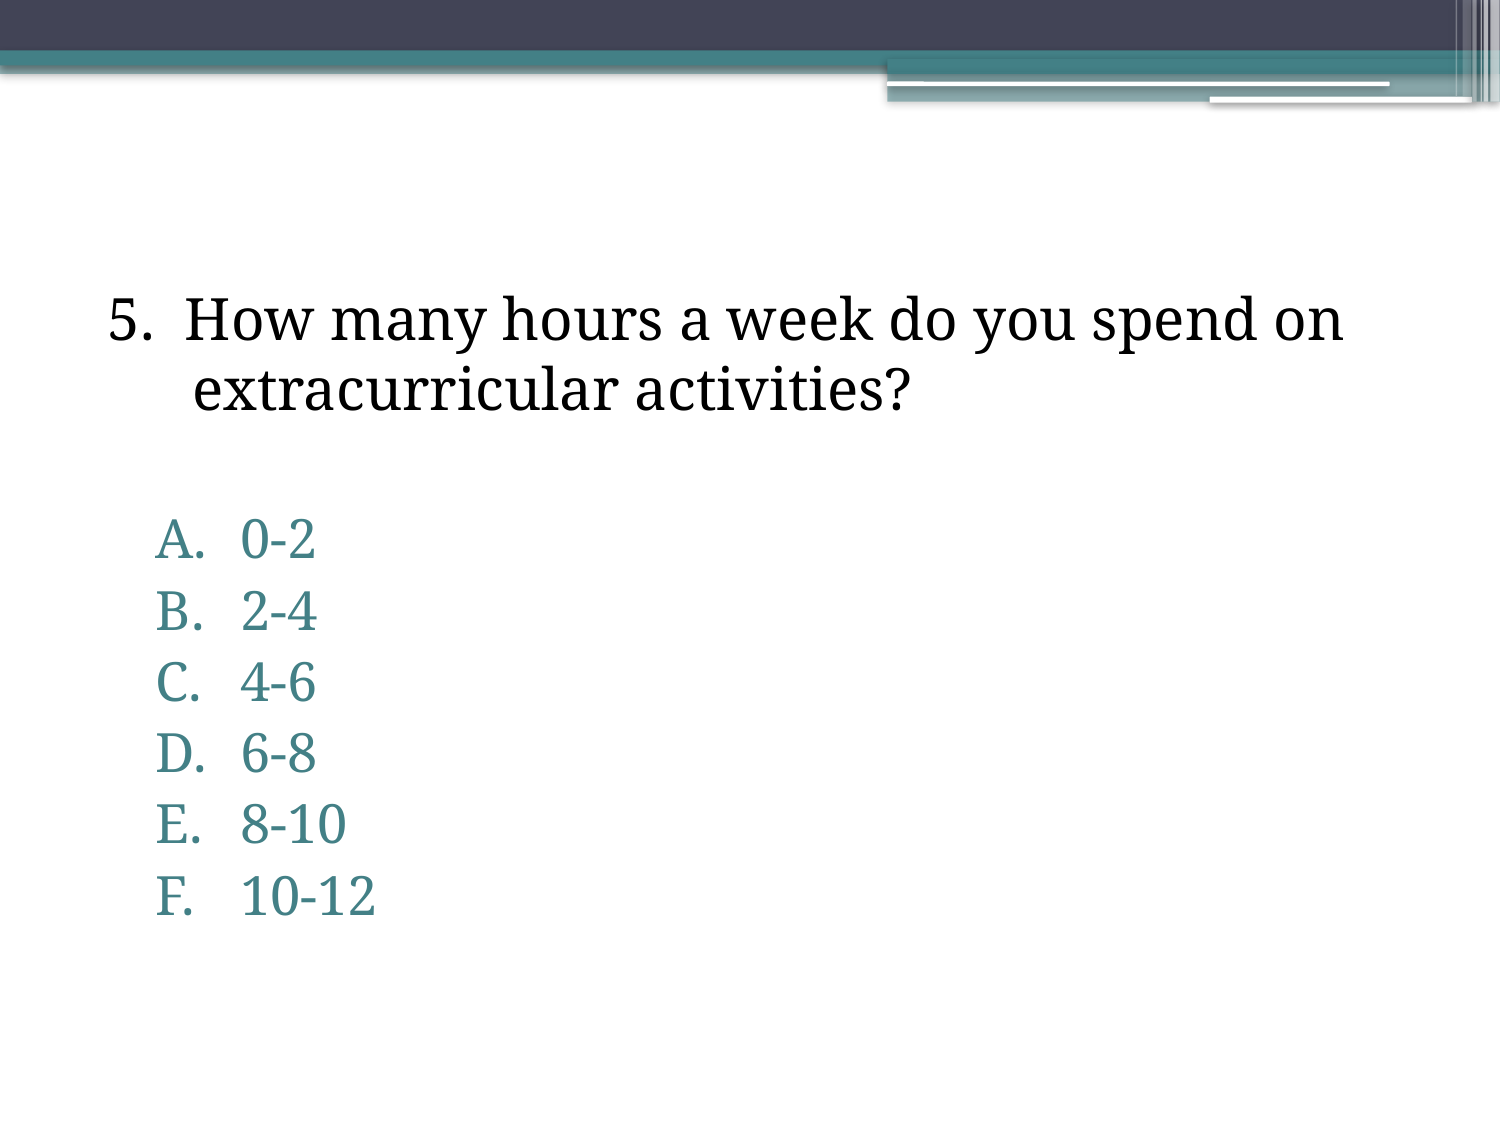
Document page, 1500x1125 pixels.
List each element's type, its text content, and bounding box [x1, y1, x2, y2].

list 5. How many hours a week do you spend on extracurricular activities? 0-2 2-4 4-6 6-8 8-10 10-12 [75, 275, 1425, 985]
